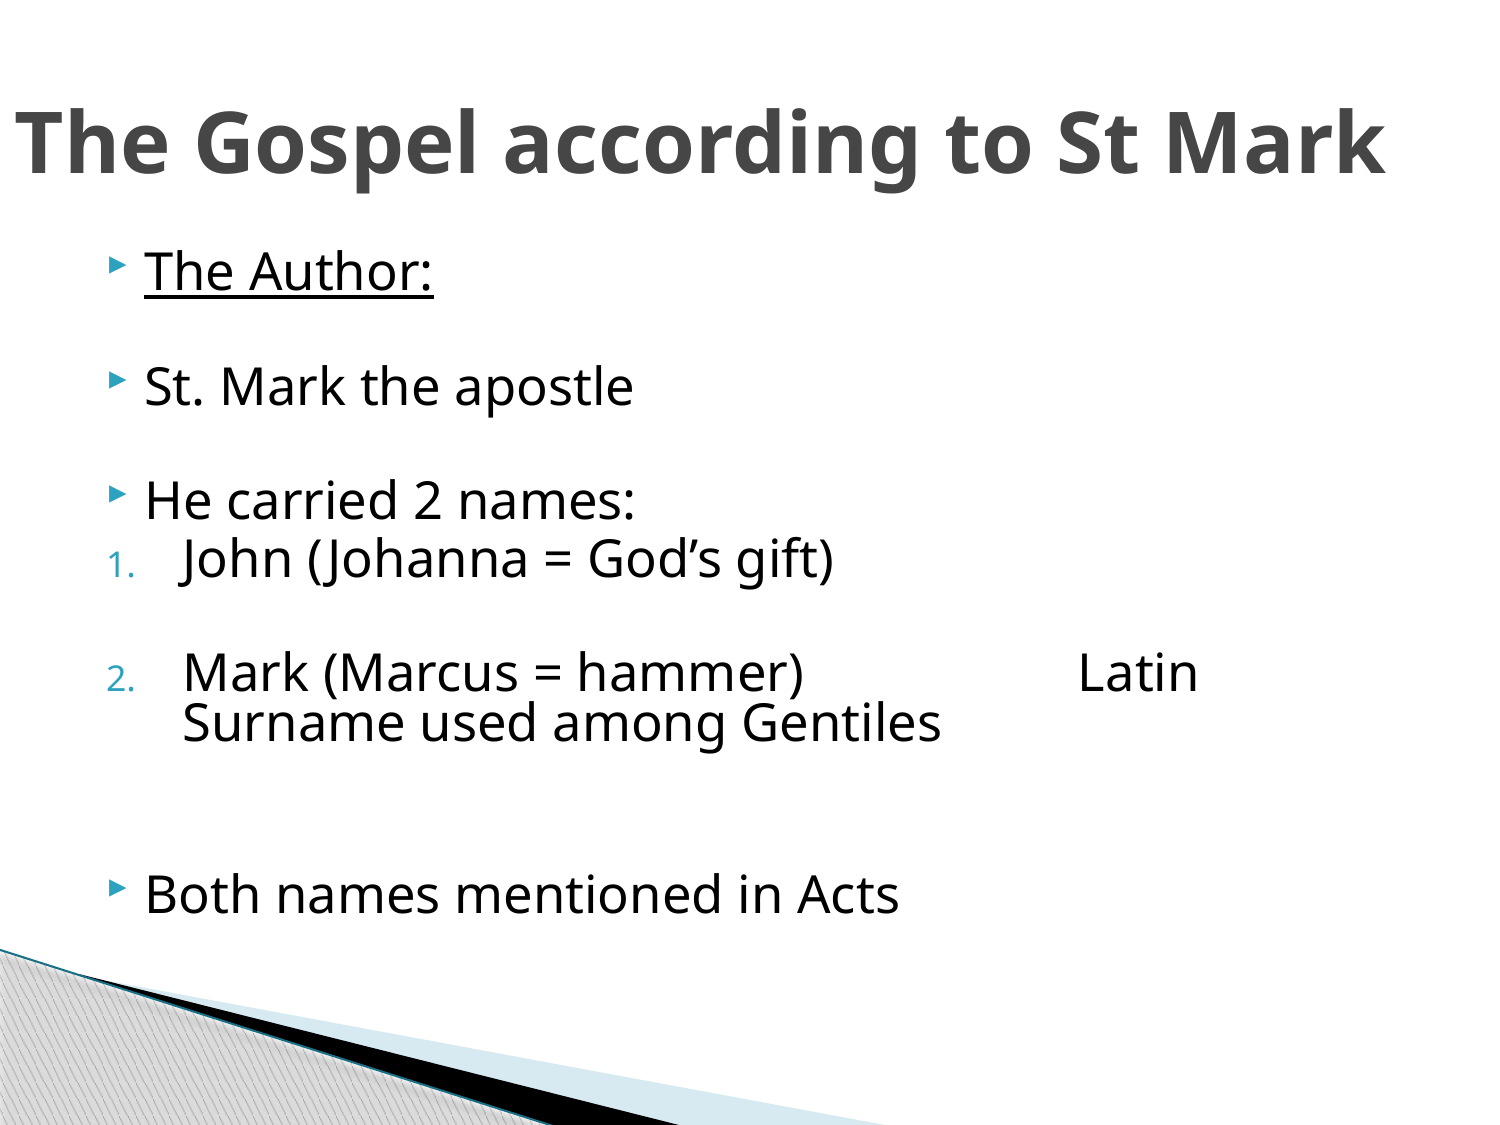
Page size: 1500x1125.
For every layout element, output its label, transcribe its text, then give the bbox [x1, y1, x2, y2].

list The Author: St. Mark the apostle He carried 2 names: John (Johanna = God’s gift) Mark (Marcus = hammer) Latin Surname used among Gentiles Both names mentioned in Acts [75, 243, 1425, 986]
title The Gospel according to St Mark [0, 45, 1425, 233]
